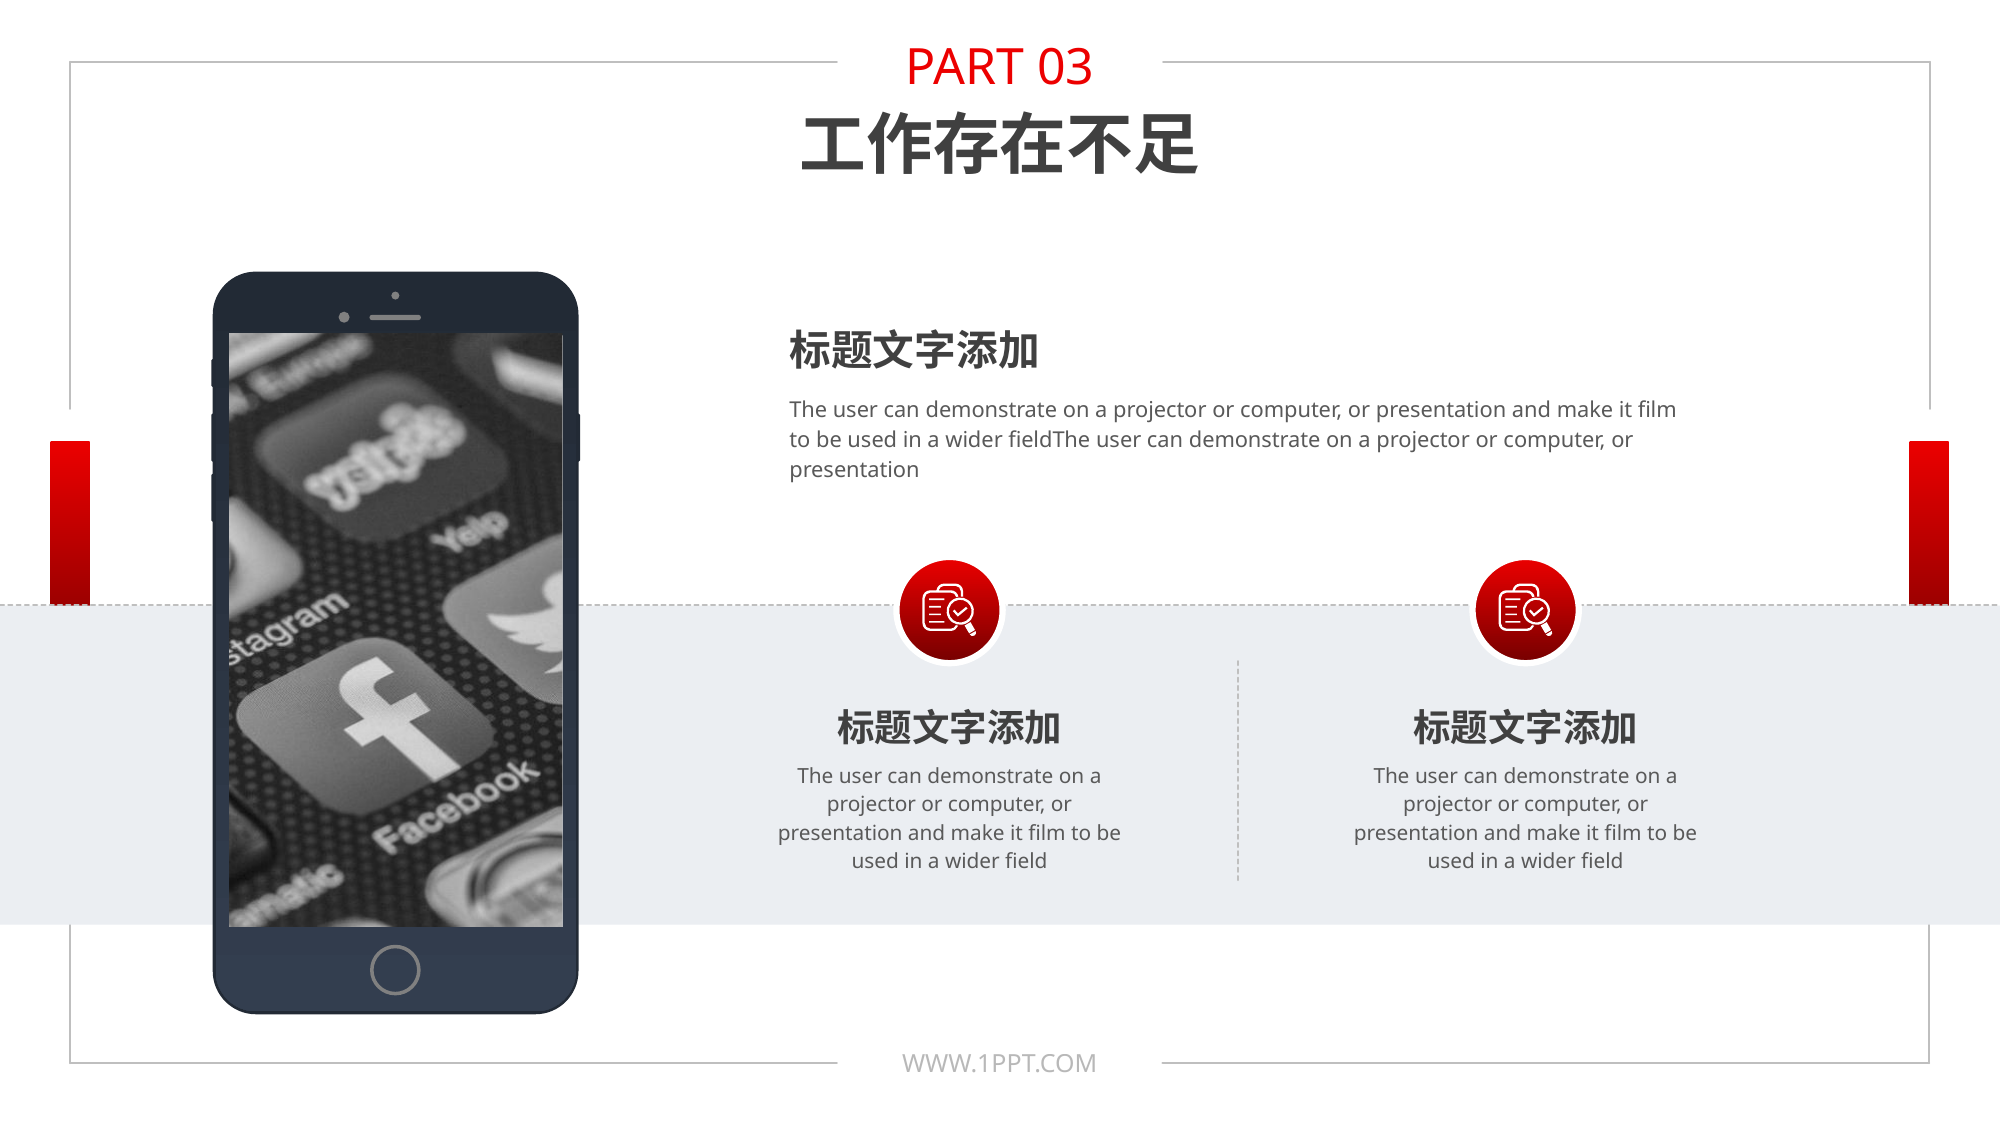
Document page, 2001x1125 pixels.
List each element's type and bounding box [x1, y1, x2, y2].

text_box [896, 556, 1003, 664]
text_box [1332, 696, 1719, 882]
text_box [0, 605, 211, 925]
text_box [1472, 556, 1579, 664]
text_box [774, 316, 1703, 491]
text_box [581, 605, 2000, 925]
text_box [211, 271, 581, 1015]
text_box [782, 26, 1217, 191]
text_box [756, 696, 1143, 882]
